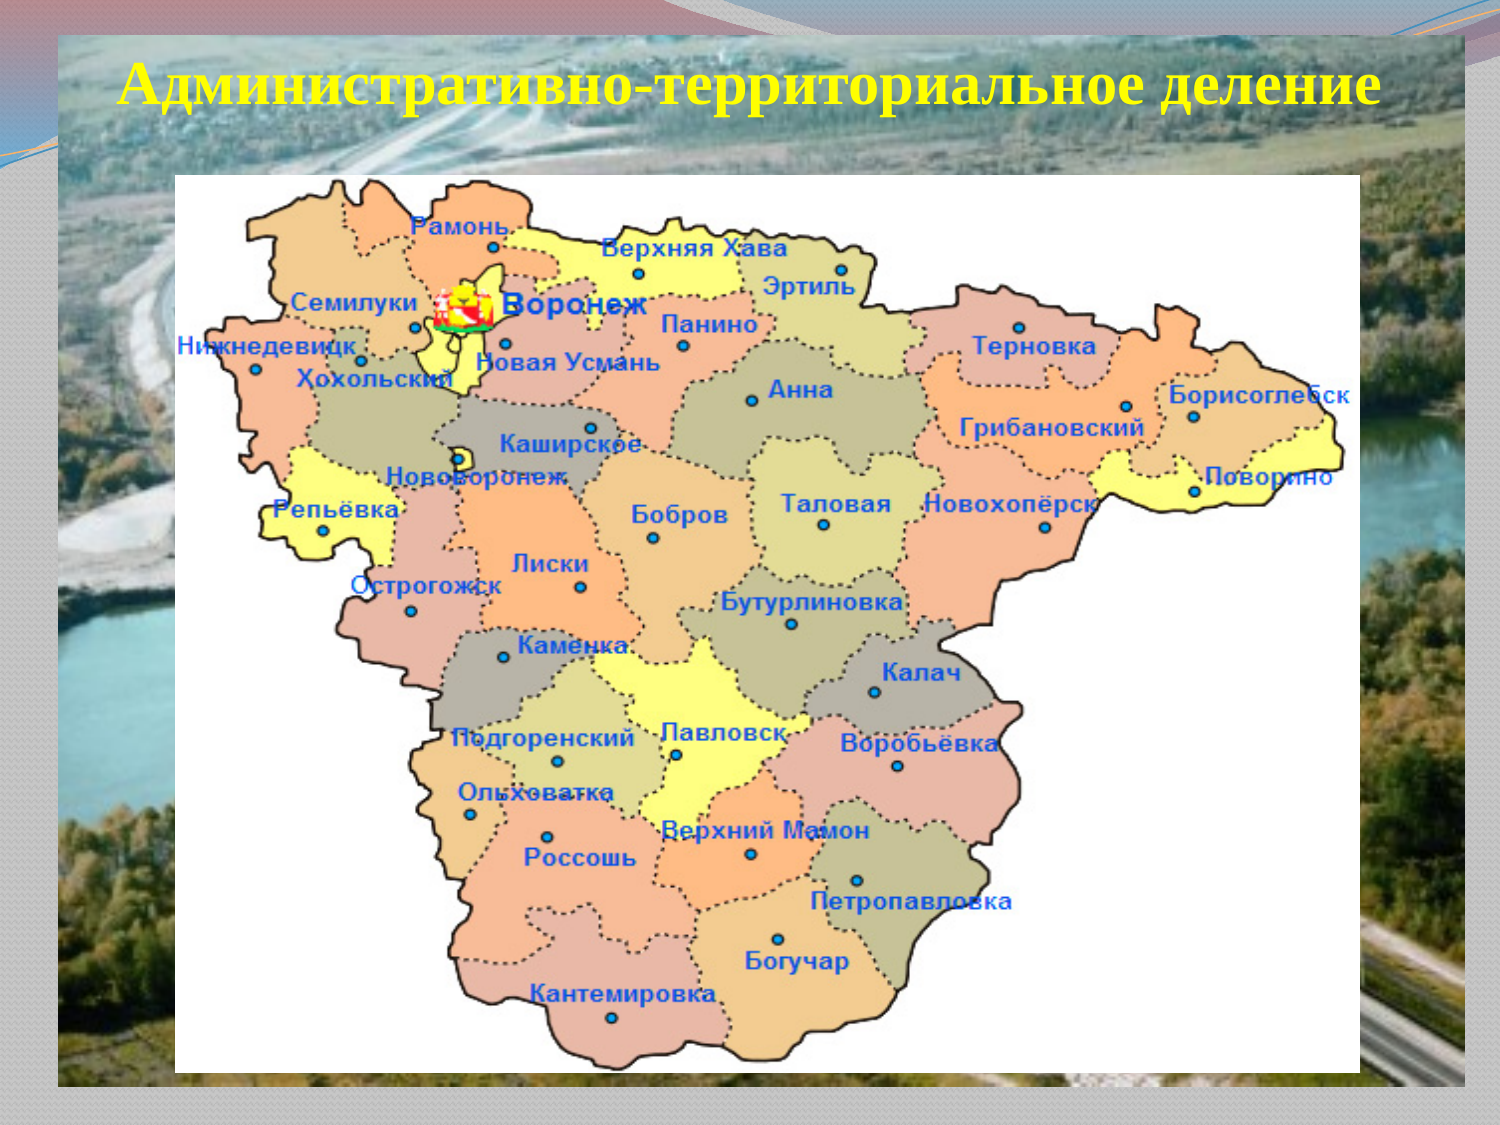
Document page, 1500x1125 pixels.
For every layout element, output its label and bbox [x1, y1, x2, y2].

picture [58, 34, 1466, 1088]
